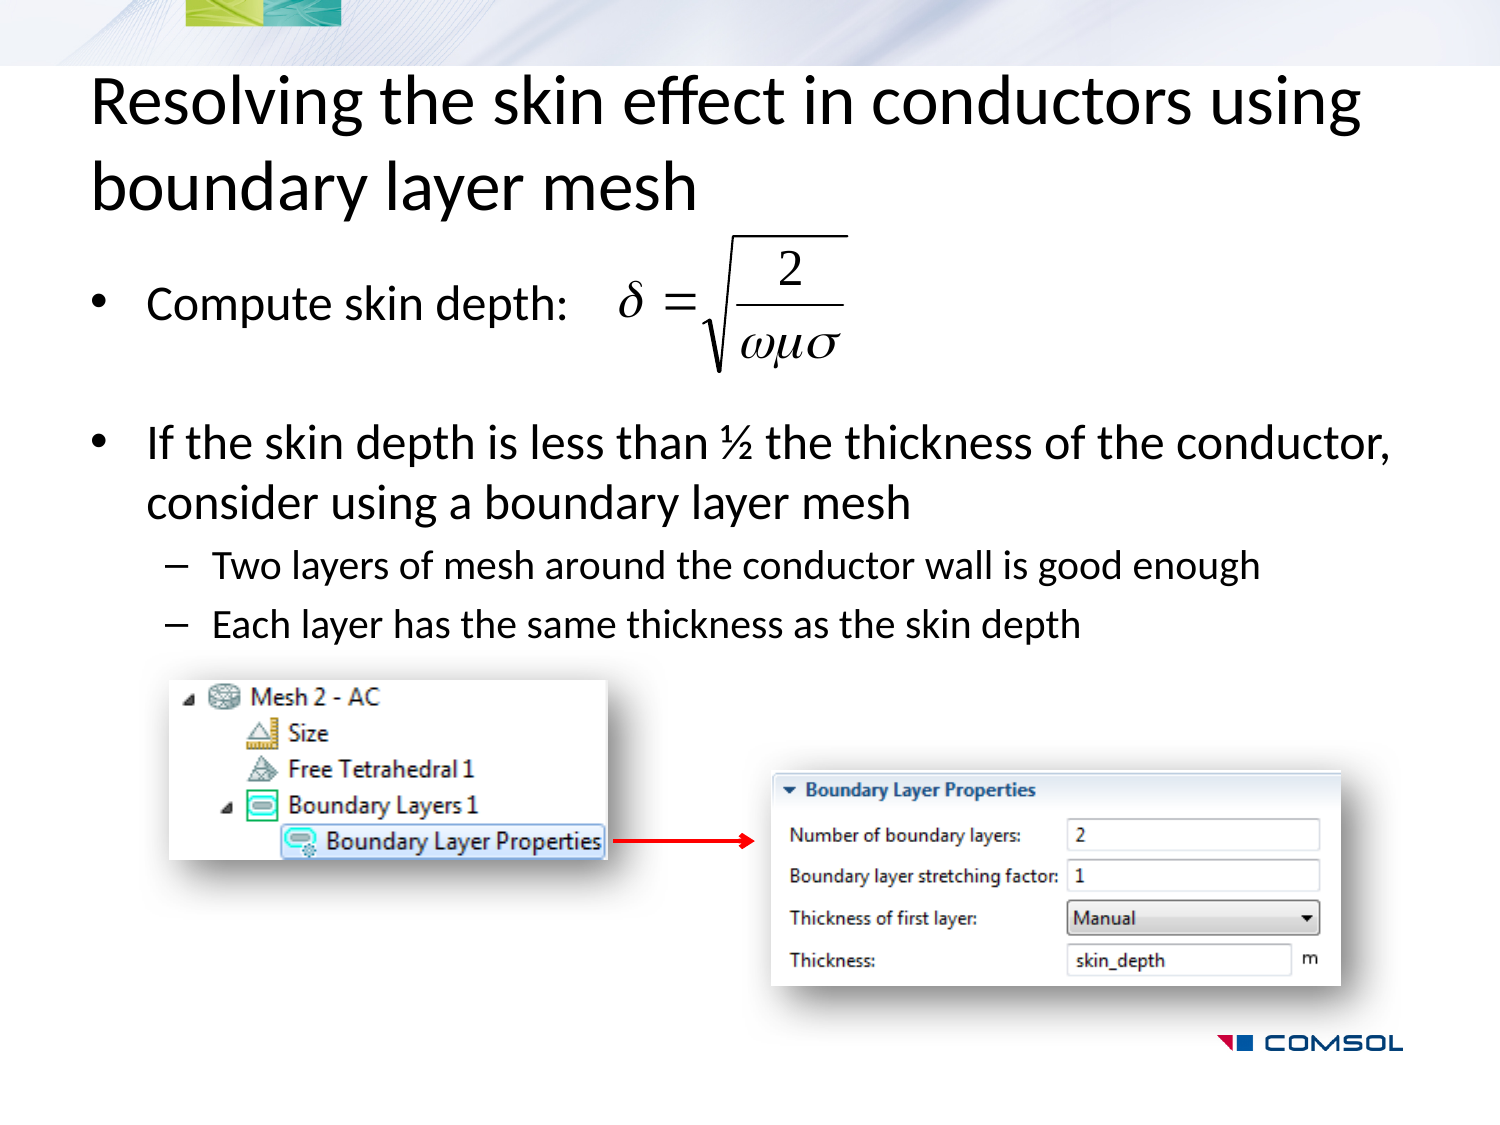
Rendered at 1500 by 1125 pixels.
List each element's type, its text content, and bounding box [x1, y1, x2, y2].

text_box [169, 680, 1341, 987]
list Compute skin depth: If the skin depth is less than ½ the thickness of the conductor, consider using a boundary layer mesh Two layers of mesh around the conductor wall is good enough Each layer has the same thickness as the skin depth [75, 262, 1425, 1005]
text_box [610, 223, 857, 383]
title Resolving the skin effect in conductors using boundary layer mesh [75, 45, 1425, 233]
picture [0, 0, 1500, 1125]
